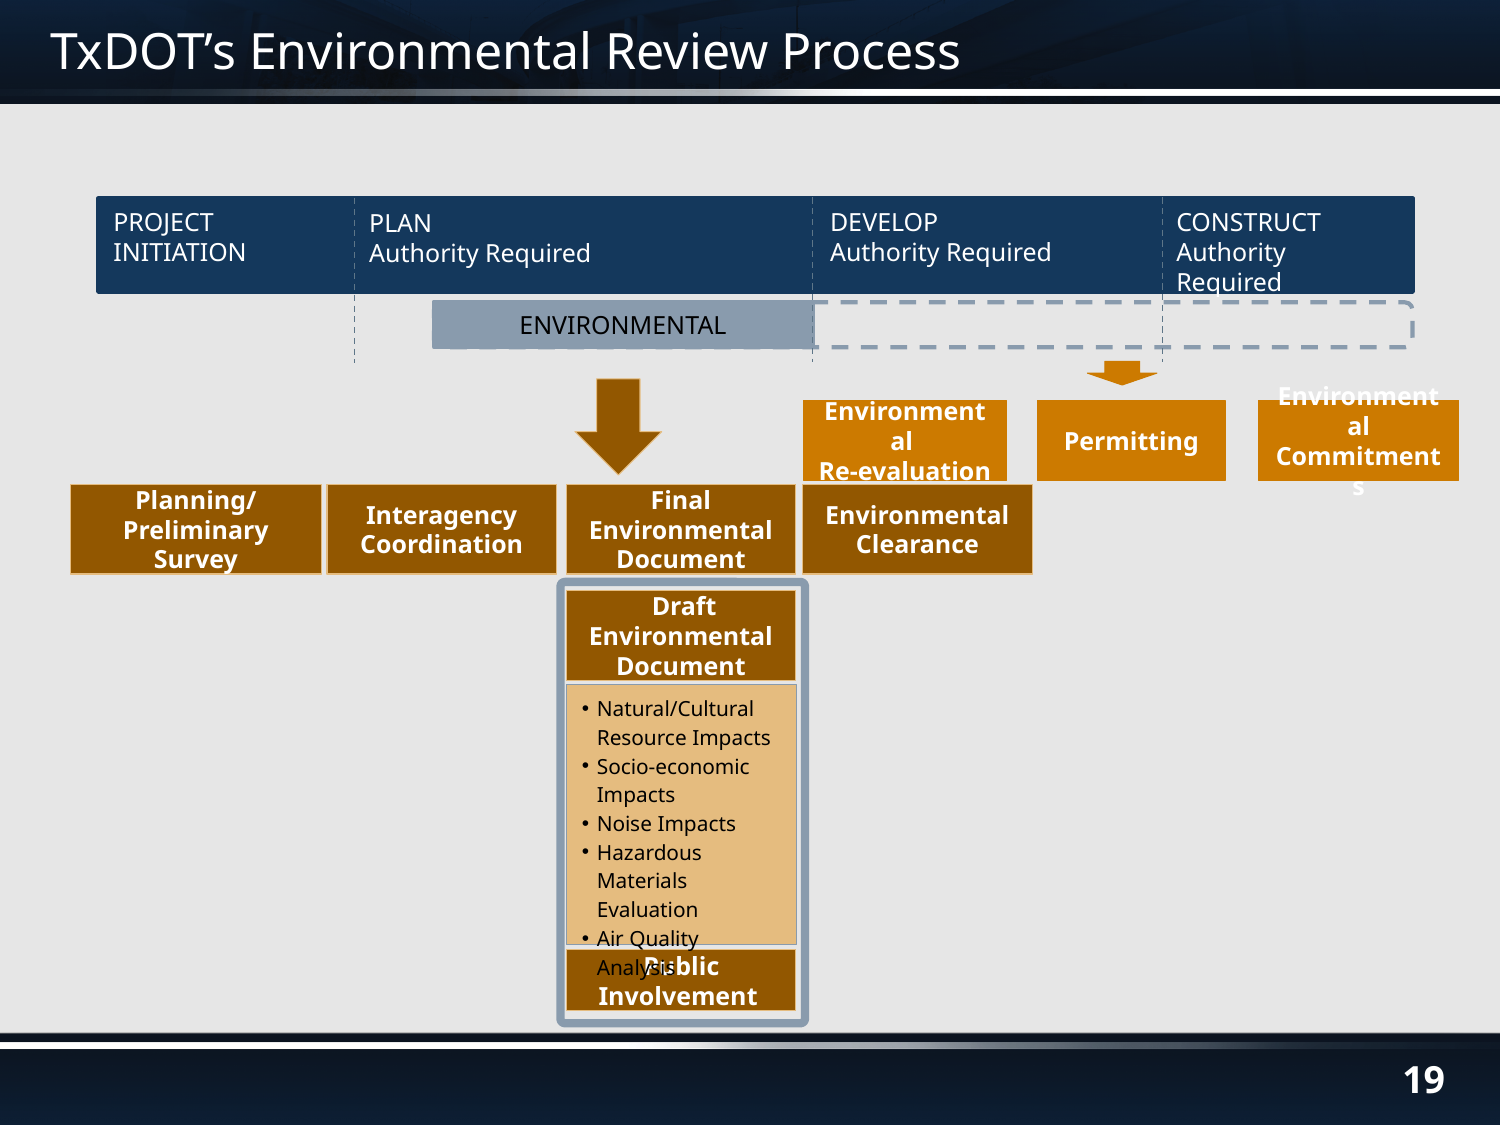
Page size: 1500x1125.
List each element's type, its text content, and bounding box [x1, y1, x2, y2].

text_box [98, 197, 1413, 364]
text_box Interagency Coordination [326, 484, 557, 575]
picture [0, 1032, 1500, 1125]
text_box Environmental Clearance [802, 488, 1033, 575]
title TxDOT’s Environmental Review Process [50, 12, 1421, 89]
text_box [803, 400, 1460, 481]
text_box [1087, 373, 1157, 385]
text_box [574, 378, 662, 475]
text_box Final Environmental Document [566, 484, 796, 575]
text_box Planning/ Preliminary Survey [70, 484, 322, 575]
picture [0, 0, 1500, 104]
text_box [558, 579, 808, 1026]
